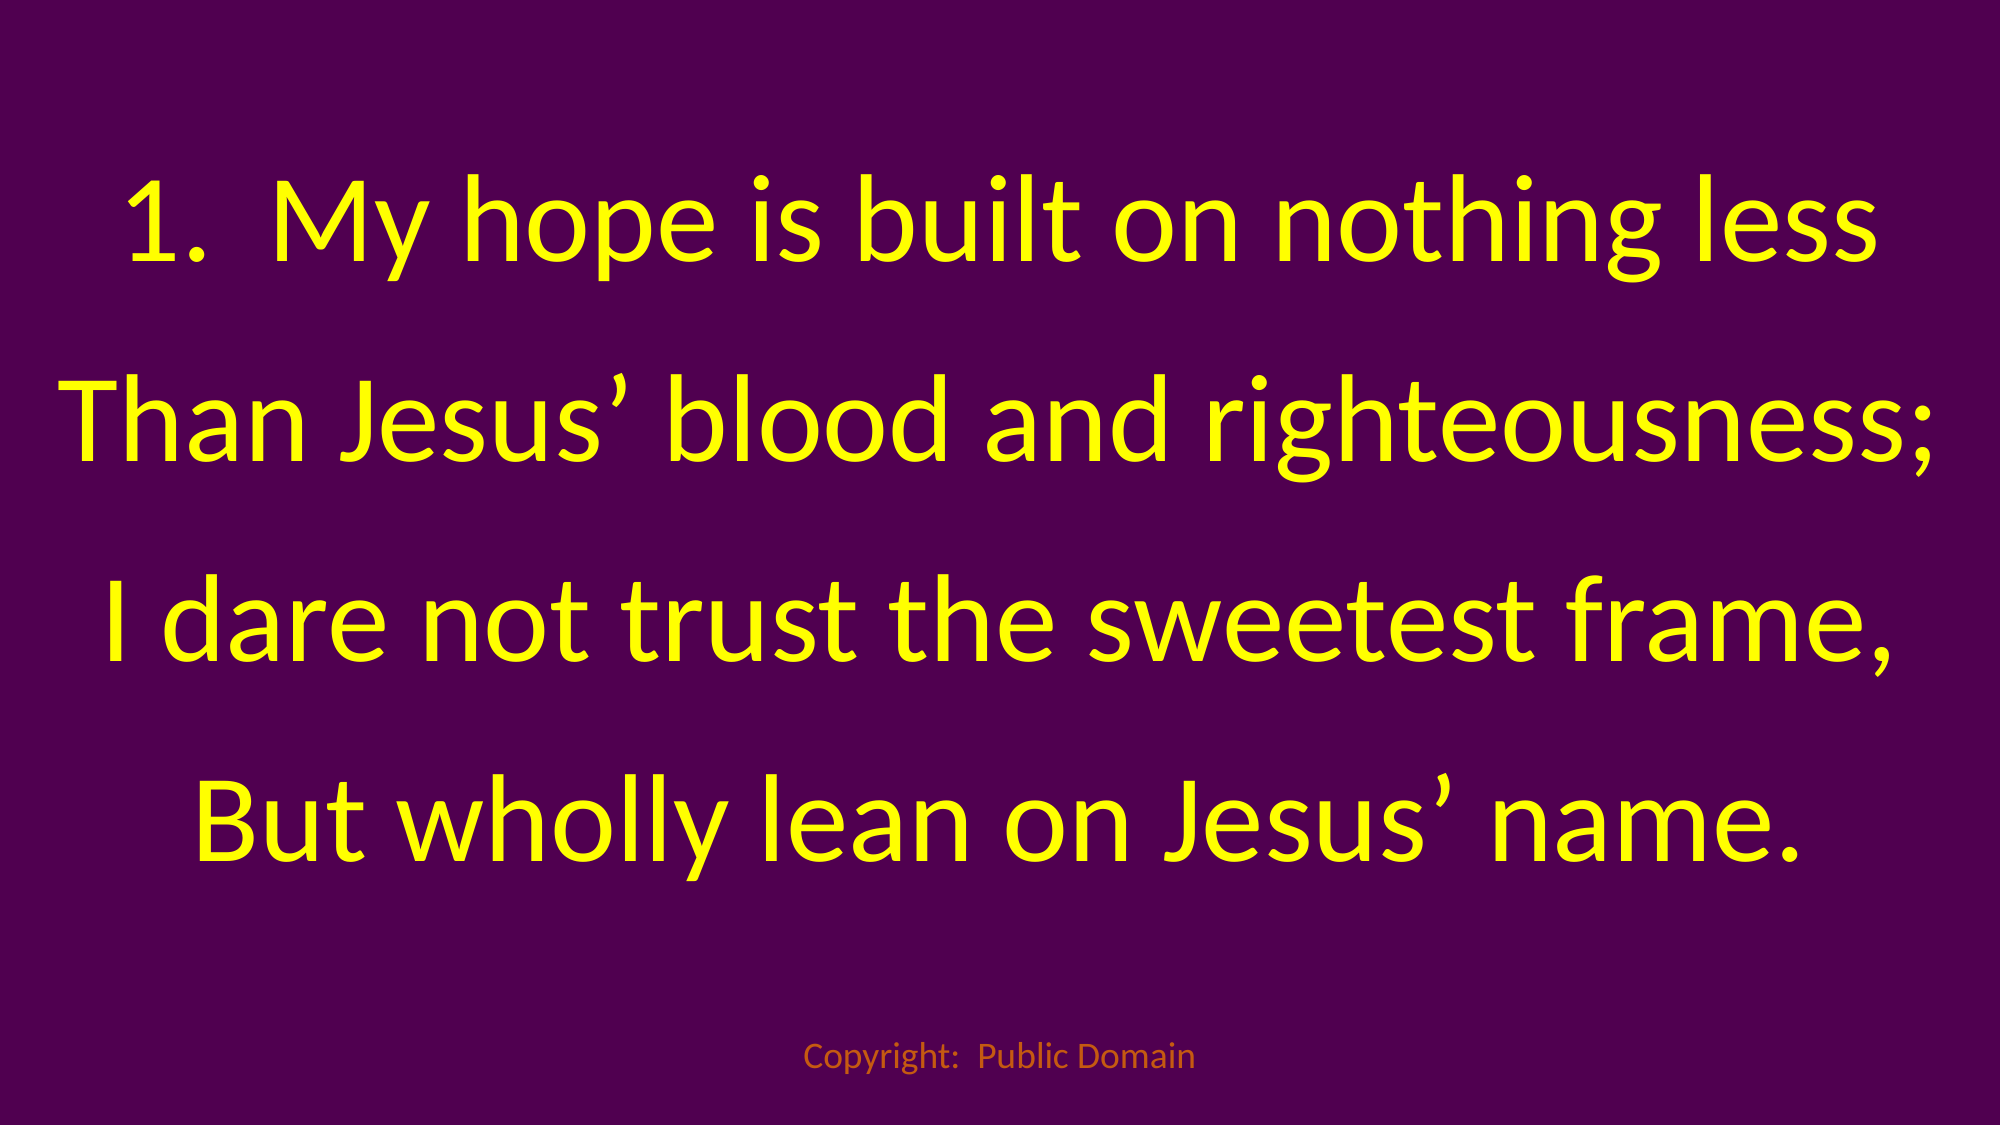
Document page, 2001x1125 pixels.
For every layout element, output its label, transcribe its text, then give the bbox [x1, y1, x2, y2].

text_box Copyright: Public Domain [26, 1023, 1973, 1083]
text_box 1. My hope is built on nothing less Than Jesus’ blood and righteousness; I dare not trust the sweetest frame, But wholly lean on Jesus’ name. [0, 129, 2000, 894]
